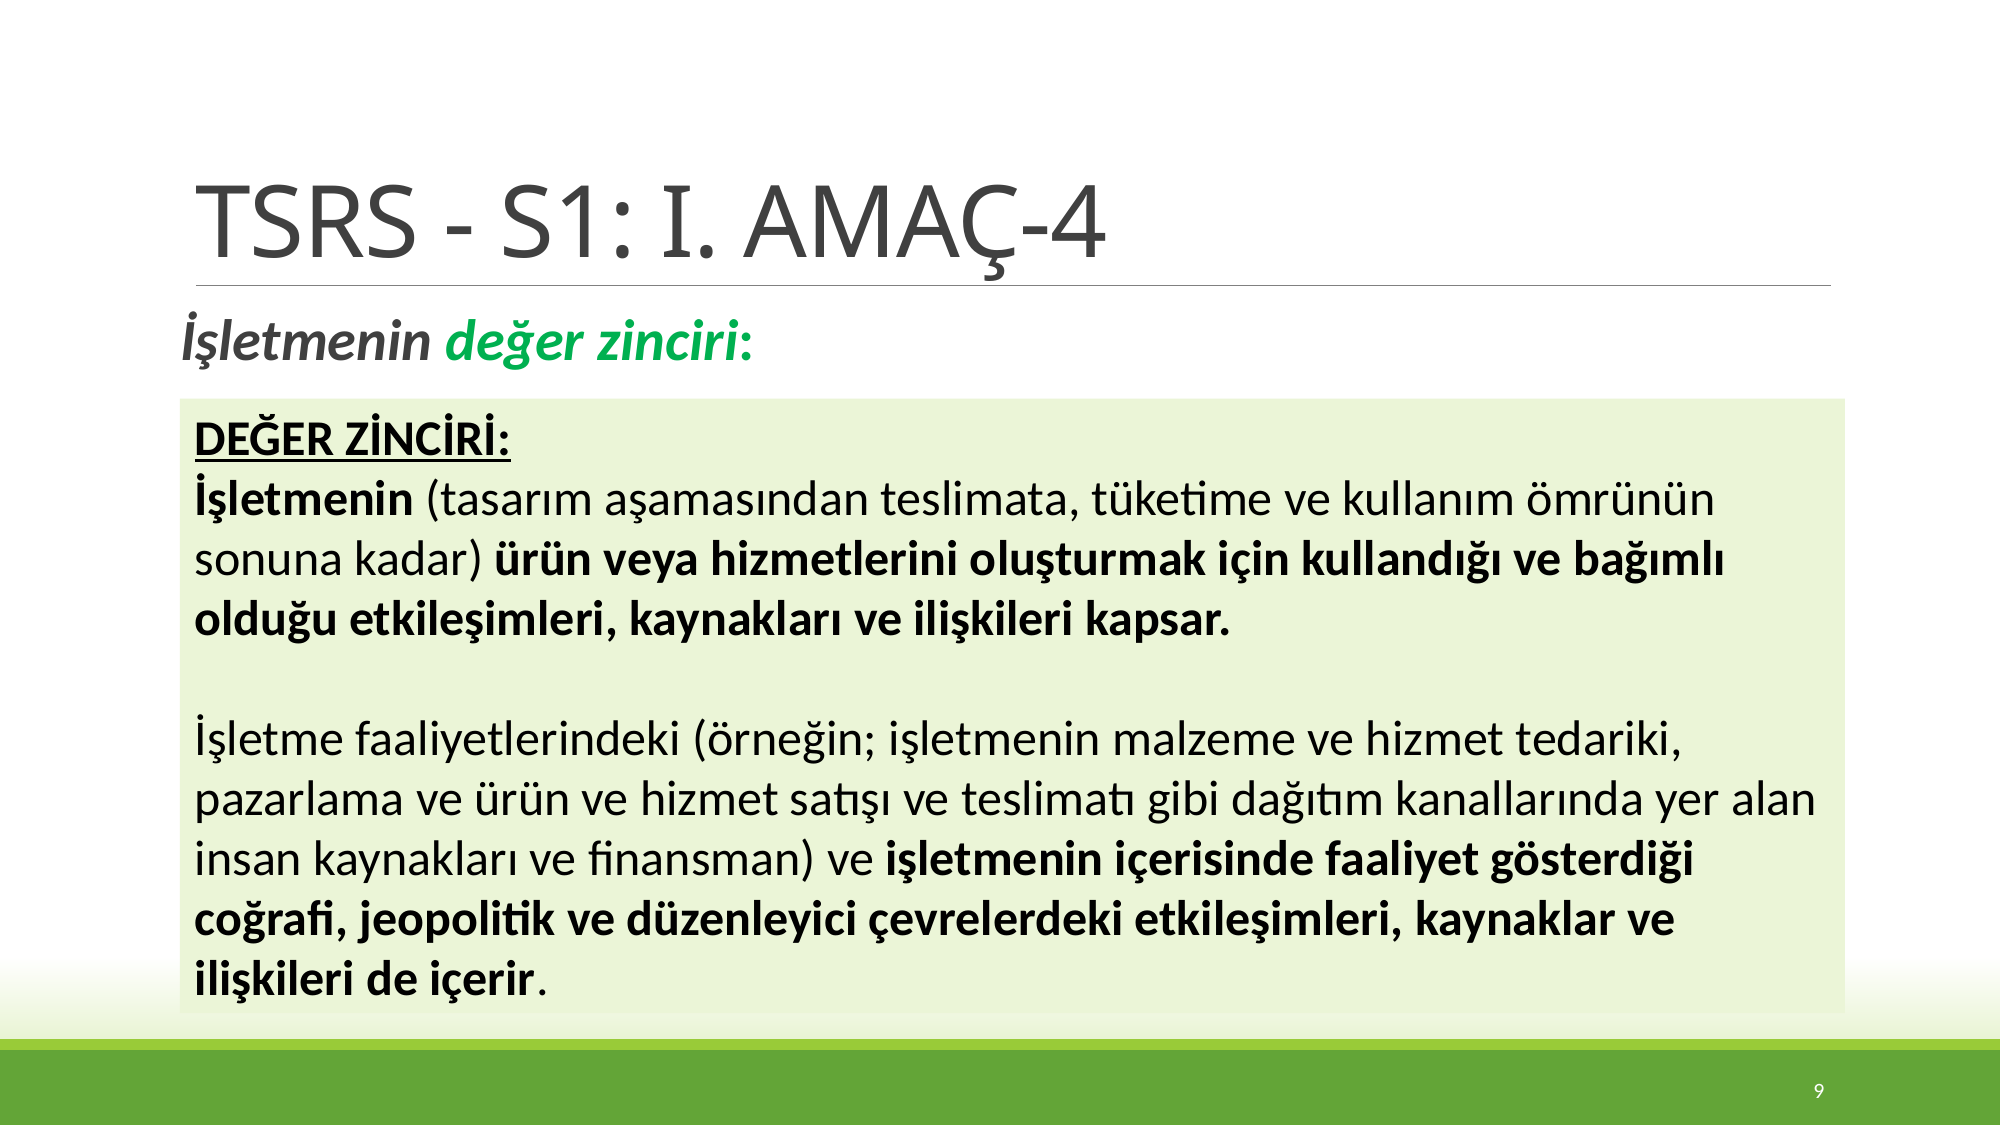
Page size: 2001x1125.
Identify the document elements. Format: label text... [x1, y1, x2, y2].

list İşletmenin değer zinciri: [180, 302, 1845, 398]
slide_number 9 [1624, 1059, 1840, 1120]
title TSRS - S1: I. AMAÇ-4 [180, 47, 1830, 285]
text_box DEĞER ZİNCİRİ: İşletmenin (tasarım aşamasından teslimata, tüketime ve kullanım ömrünün sonuna kadar) ürün veya hizmetlerini oluşturmak için kullandığı ve bağımlı olduğu etkileşimleri, kaynakları ve ilişkileri kapsar. İşletme faaliyetlerindeki (örneğin; işletmenin malzeme ve hizmet tedariki, pazarlama ve ürün ve hizmet satışı ve teslimatı gibi dağıtım kanallarında yer alan insan kaynakları ve finansman) ve işletmenin içerisinde faaliyet gösterdiği coğrafi, jeopolitik ve düzenleyici çevrelerdeki etkileşimleri, kaynaklar ve ilişkileri de içerir. [179, 398, 1845, 1014]
